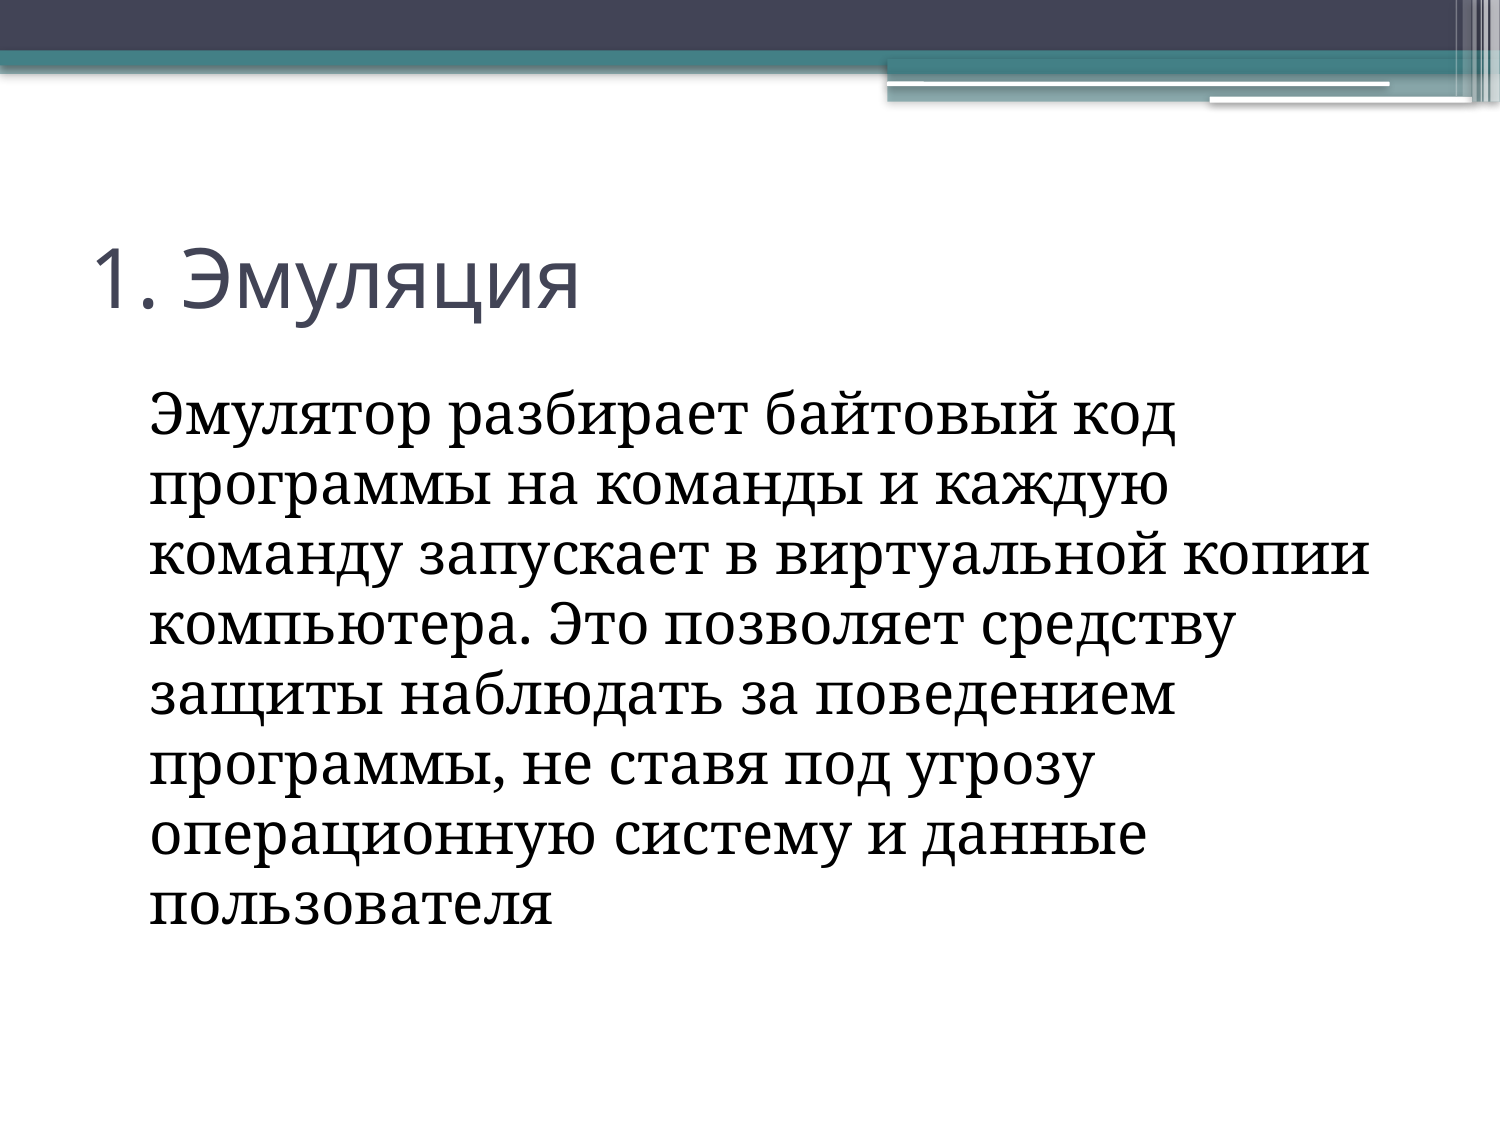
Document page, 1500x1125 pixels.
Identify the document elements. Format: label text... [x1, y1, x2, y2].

list Эмулятор разбирает байтовый код программы на команды и каждую команду запускает в виртуальной копии компьютера. Это позволяет средству защиты наблюдать за поведением программы, не ставя под угрозу операционную систему и данные пользователя [75, 368, 1425, 1079]
title 1. Эмуляция [75, 187, 1425, 363]
